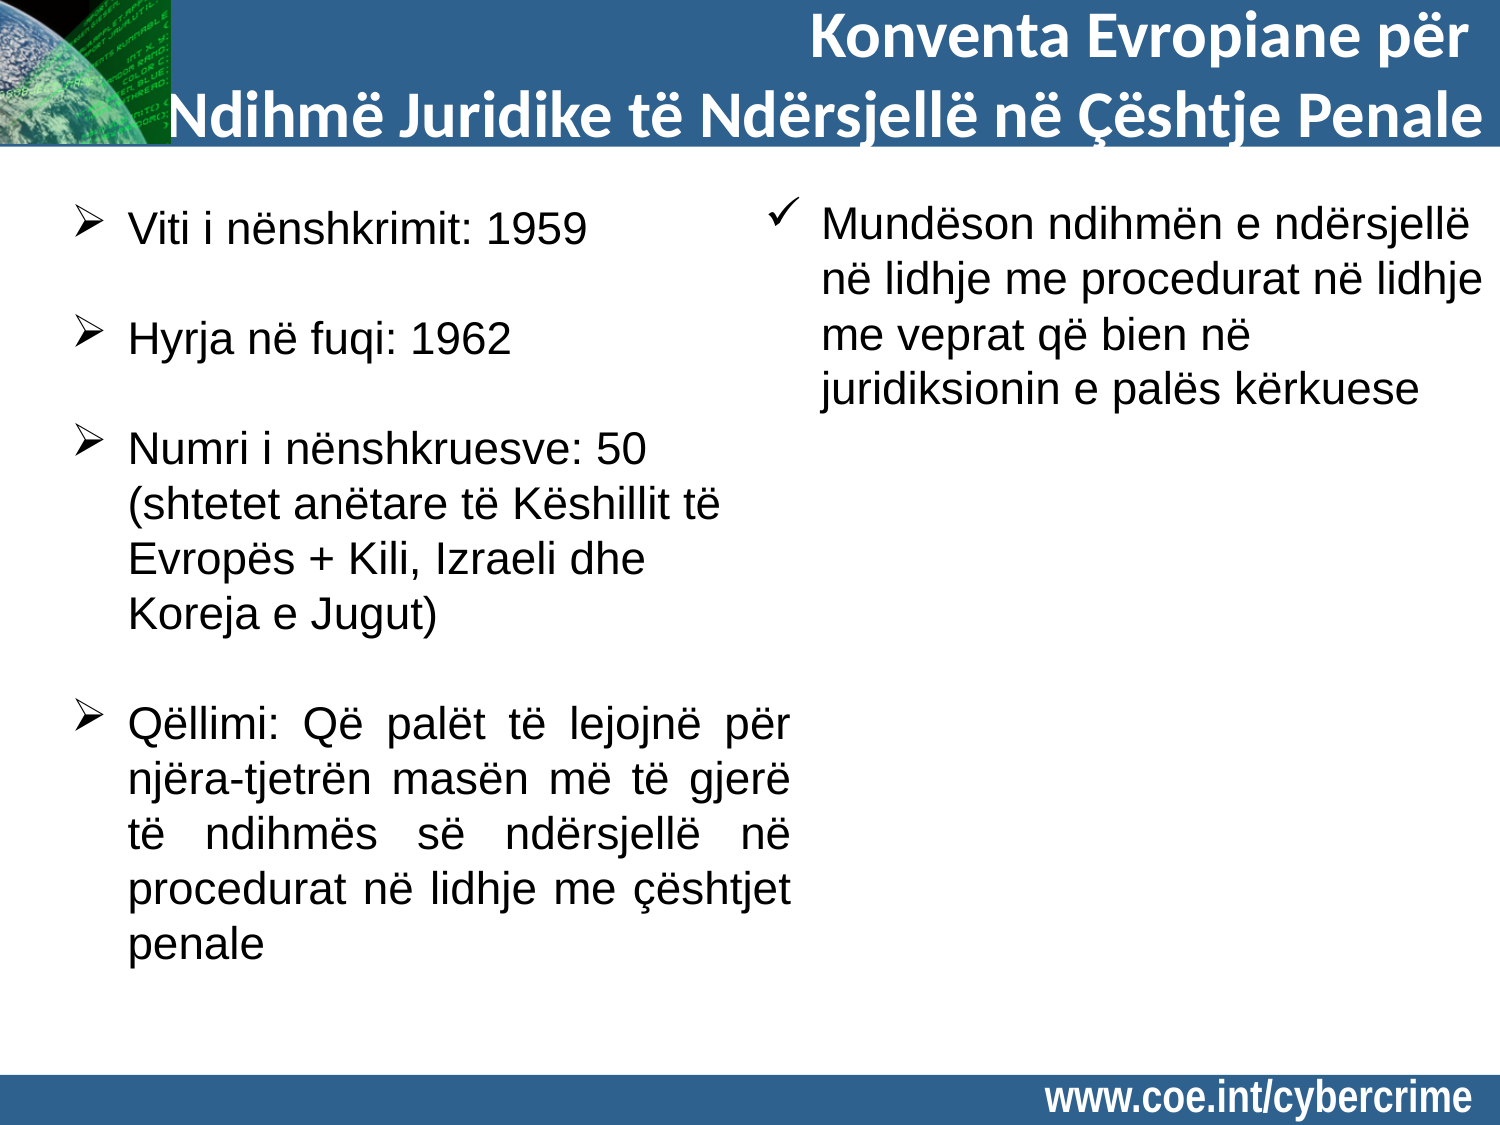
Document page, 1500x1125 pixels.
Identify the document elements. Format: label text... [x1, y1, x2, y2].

text_box [0, 1073, 1030, 1125]
text_box www.coe.int/cybercrime [1030, 1059, 1500, 1125]
picture [0, 0, 171, 144]
text_box Viti i nënshkrimit: 1959 Hyrja në fuqi: 1962 Numri i nënshkruesve: 50 (shtetet anëtare të Këshillit të Evropës + Kili, Izraeli dhe Koreja e Jugut) Qëllimi: Që palët të lejojnë për njëra-tjetrën masën më të gjerë të ndihmës së ndërsjellë në procedurat në lidhje me çështjet penale [56, 191, 807, 1086]
text_box Mundëson ndihmën e ndërsjellë në lidhje me procedurat në lidhje me veprat që bien në juridiksionin e palës kërkuese [749, 186, 1500, 422]
text_box Konventa Evropiane për Ndihmë Juridike të Ndërsjellë në Çështje Penale [173, 0, 1500, 149]
